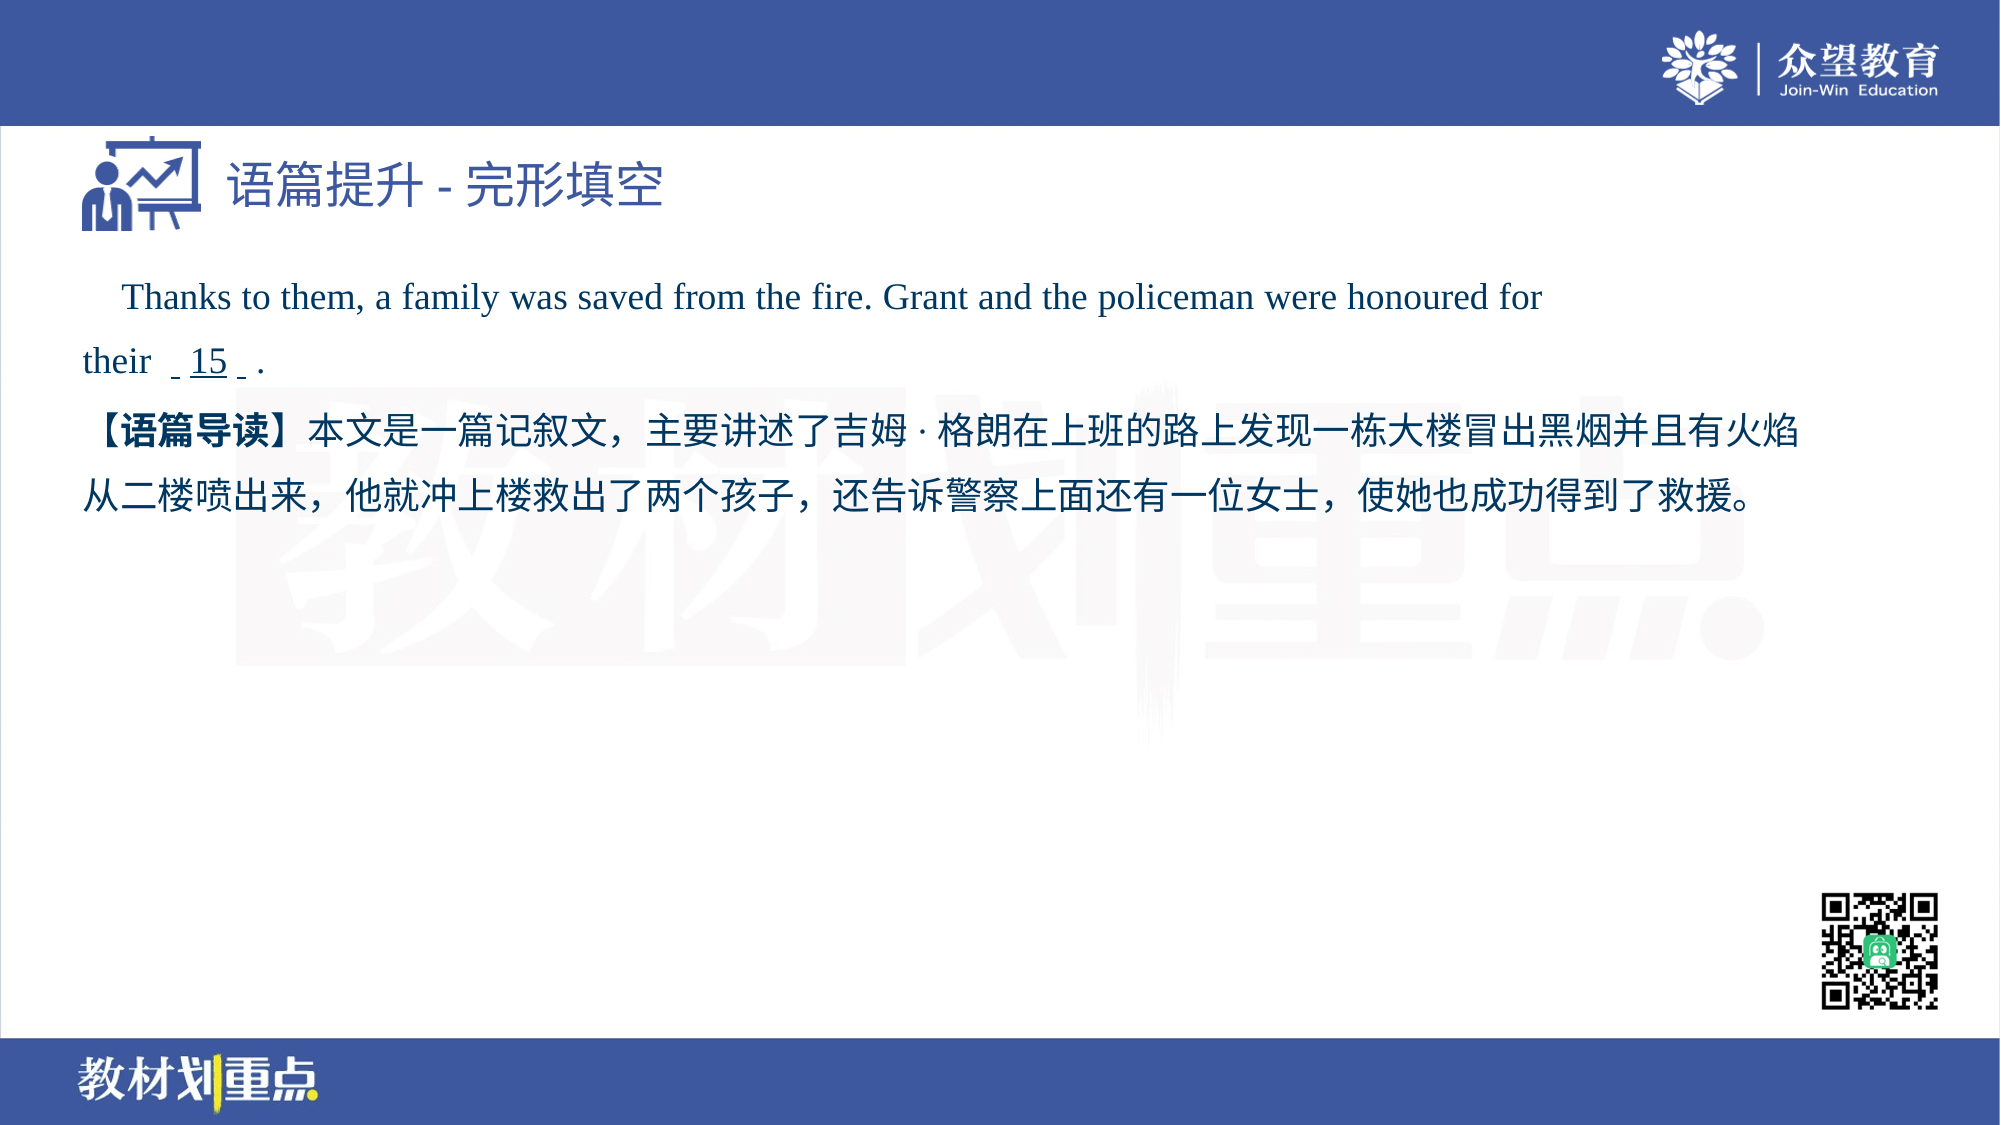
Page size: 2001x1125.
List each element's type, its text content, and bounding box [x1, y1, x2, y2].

text_box 【语篇导读】本文是一篇记叙文，主要讲述了吉姆·格朗在上班的路上发现一栋大楼冒出黑烟并且有火焰 从二楼喷出来，他就冲上楼救出了两个孩子，还告诉警察上面还有一位女士，使她也成功得到了救援。 [82, 383, 1817, 511]
text_box Thanks to them, a family was saved from the fire. Grant and the policeman were honoured for their . .15. .. [82, 247, 1817, 375]
picture [0, 0, 2000, 1125]
